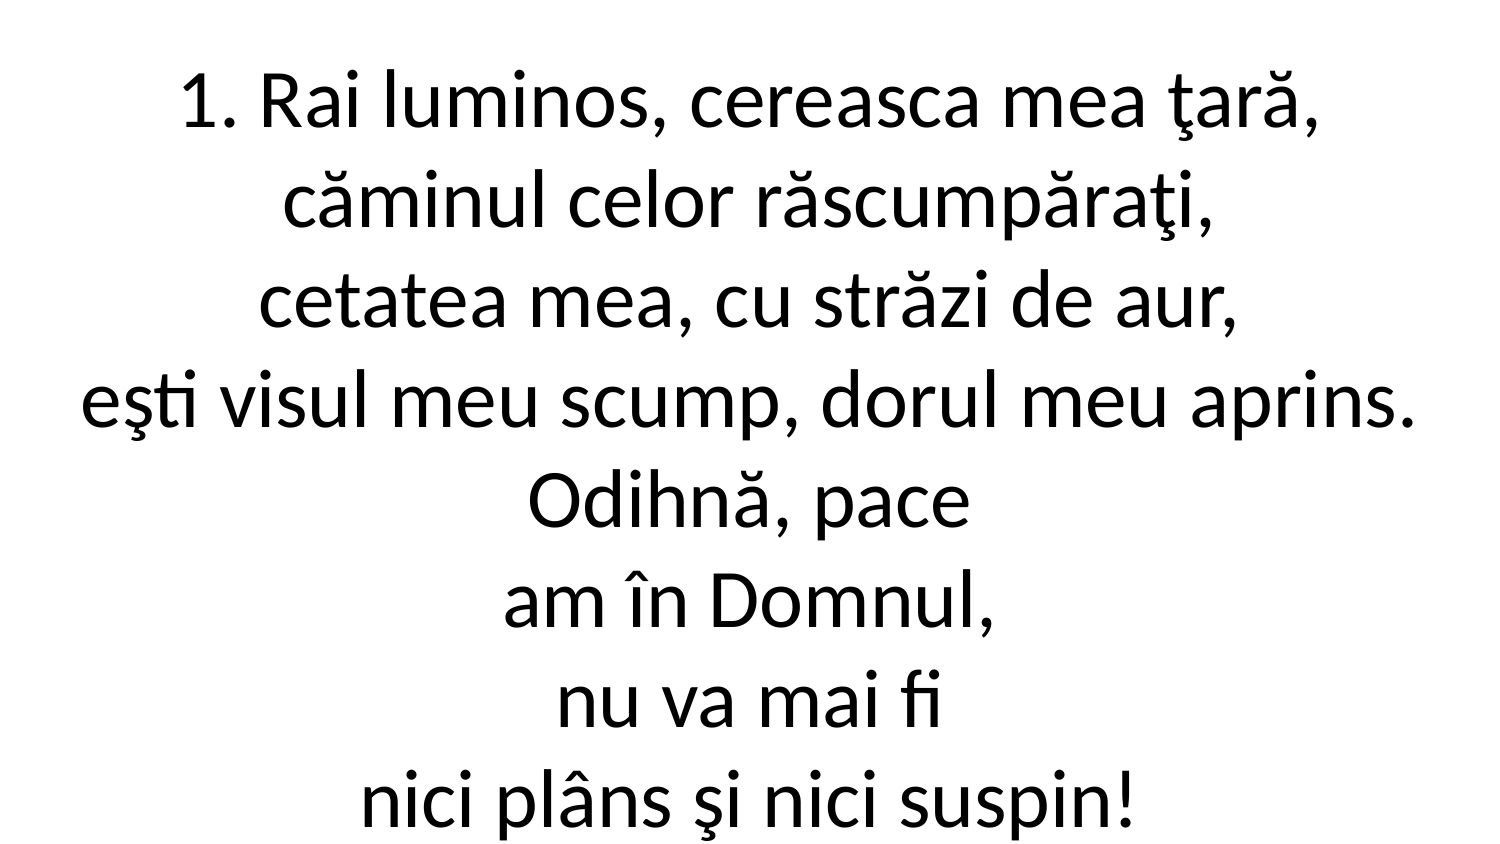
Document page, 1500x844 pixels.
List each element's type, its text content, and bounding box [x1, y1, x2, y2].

text_box 1. Rai luminos, cereasca mea ţară, căminul celor răscumpăraţi, cetatea mea, cu străzi de aur, eşti visul meu scump, dorul meu aprins. Odihnă, pace am în Domnul, nu va mai fi nici plâns şi nici suspin! [66, 0, 1434, 844]
